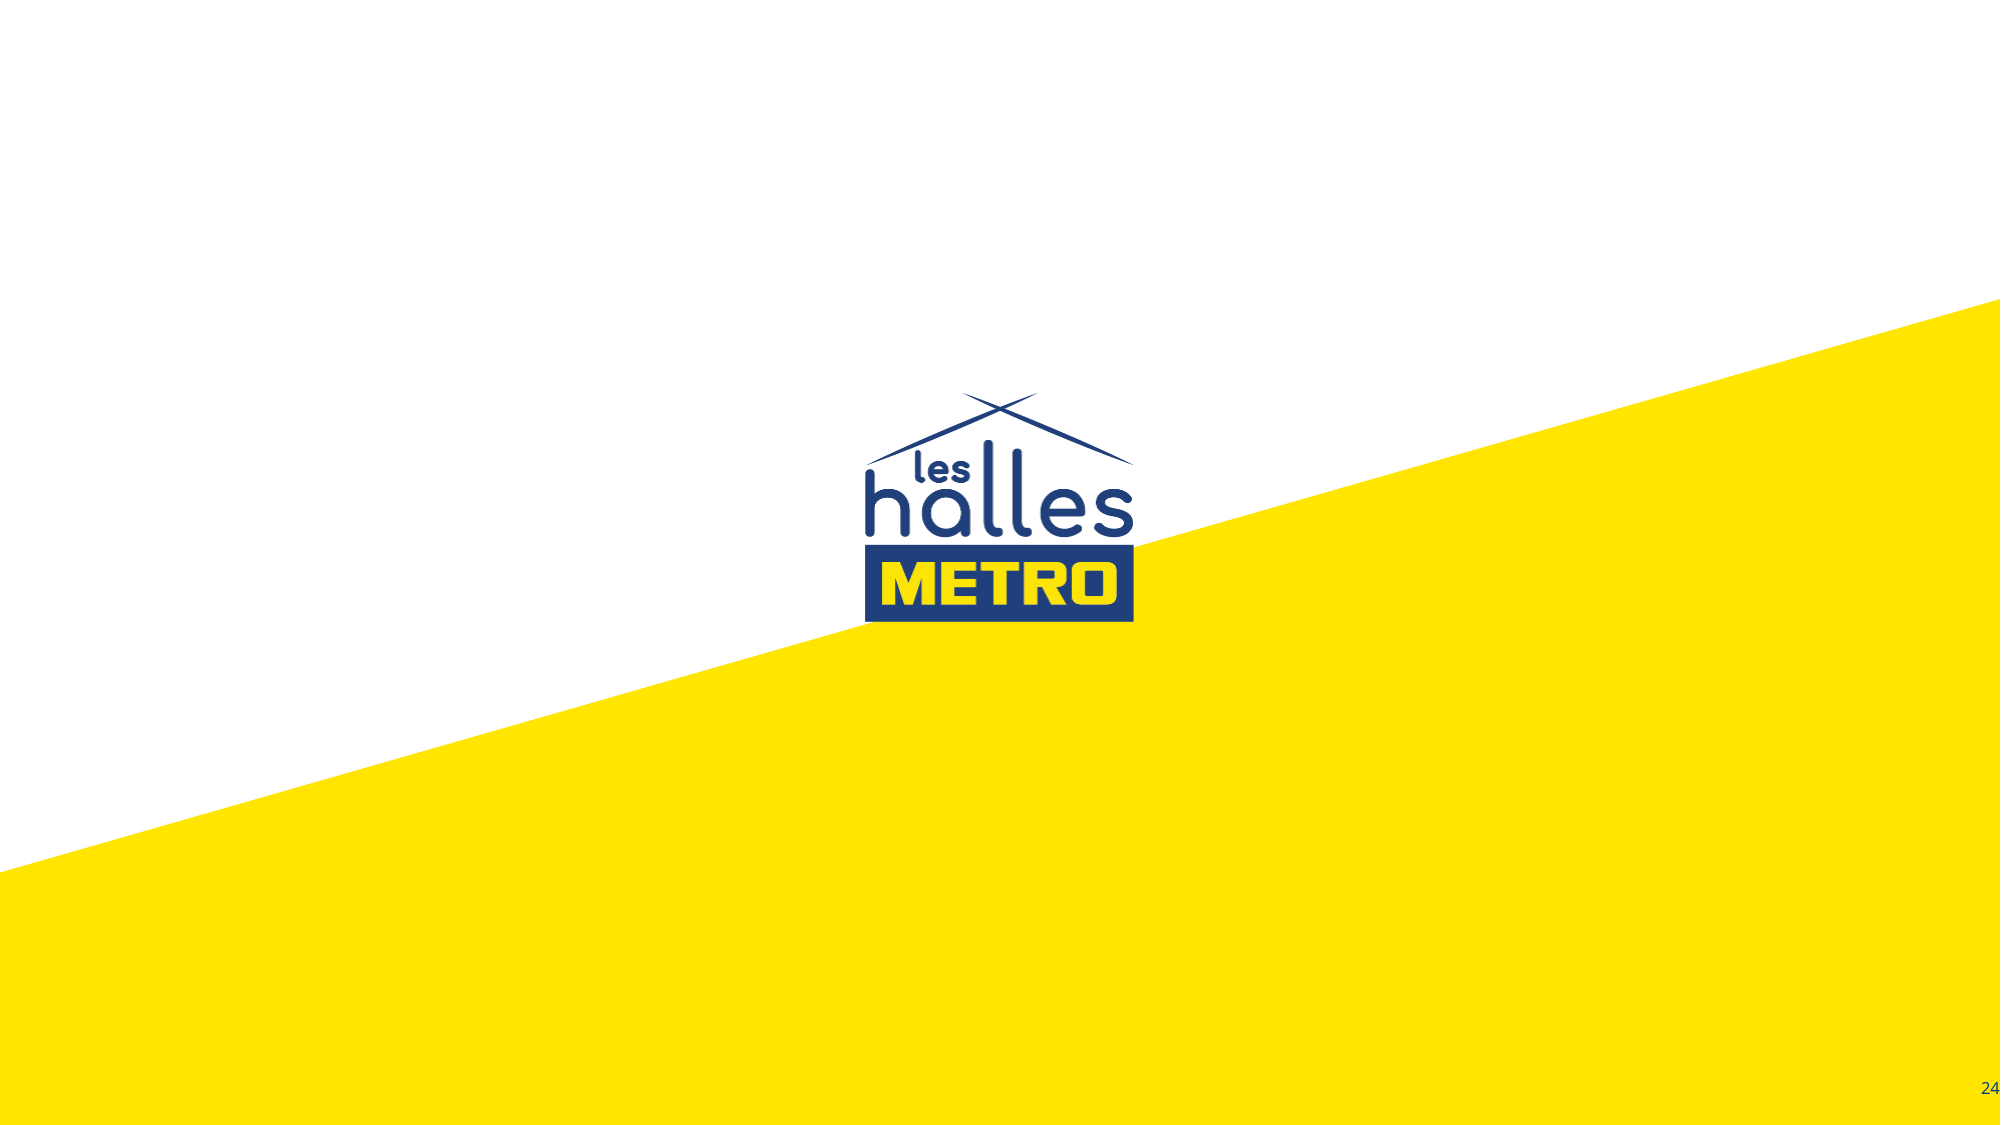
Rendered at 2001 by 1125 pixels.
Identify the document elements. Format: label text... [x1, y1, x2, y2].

picture [865, 393, 1134, 622]
slide_number 24 [1930, 1077, 2000, 1103]
